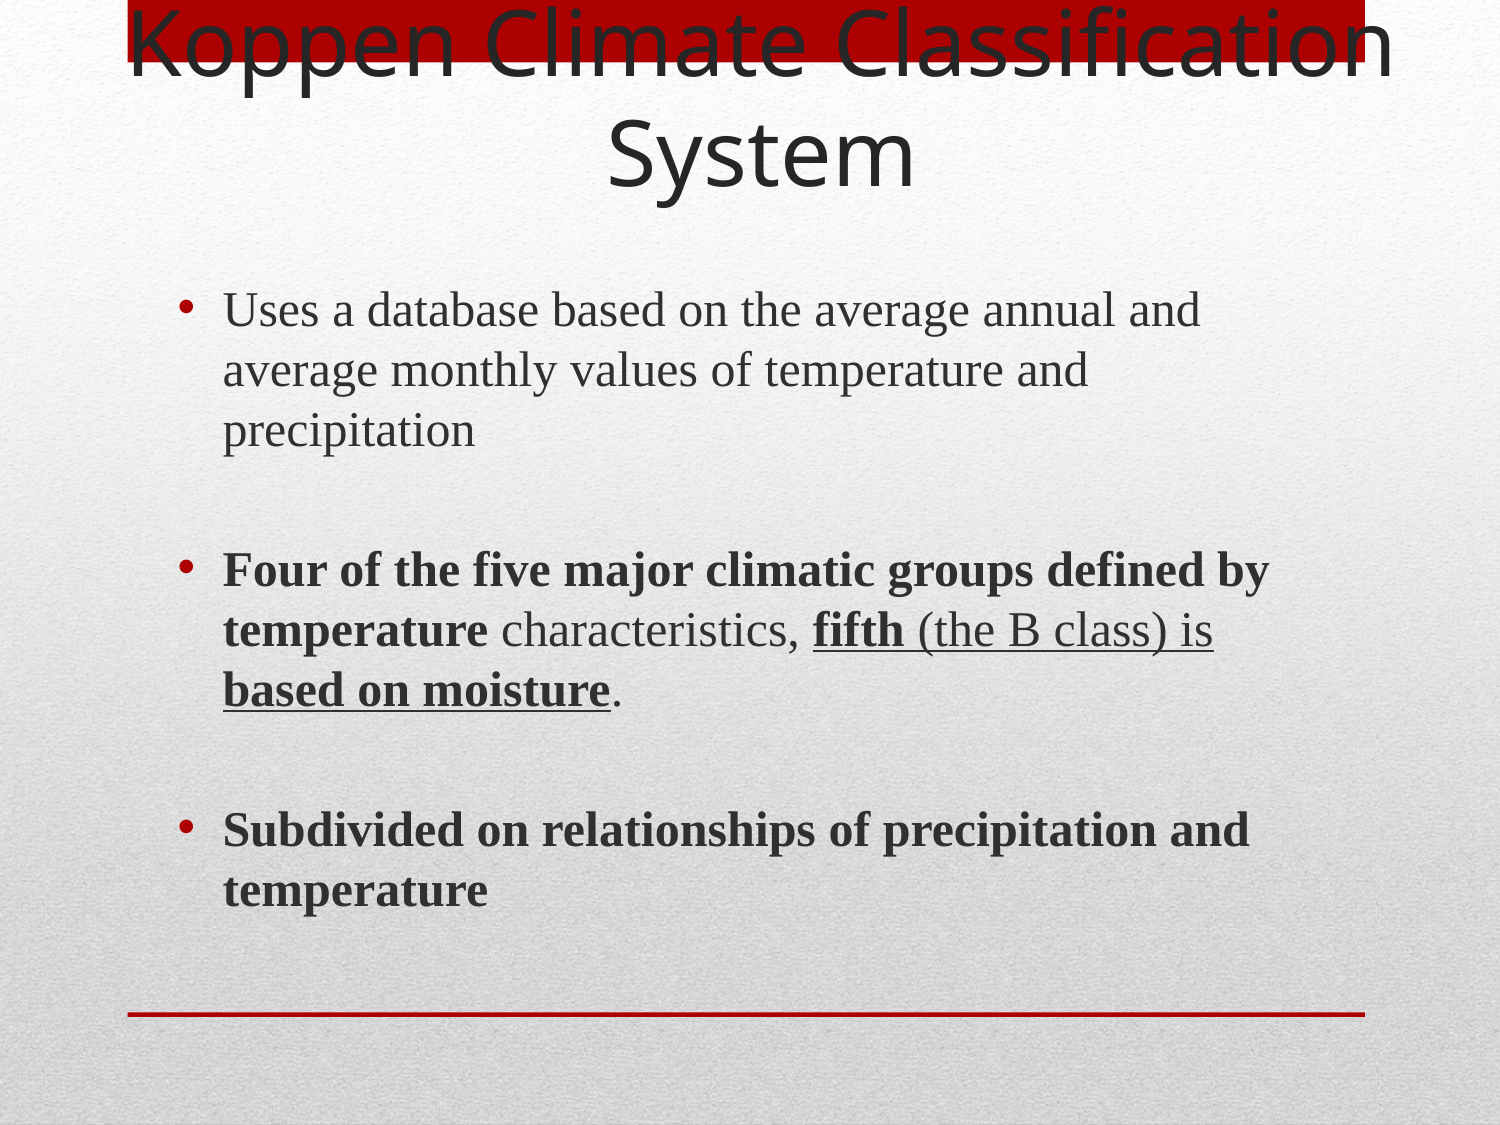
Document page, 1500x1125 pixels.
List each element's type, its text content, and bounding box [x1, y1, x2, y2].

title Koppen Climate Classification System [24, 24, 1500, 213]
list Uses a database based on the average annual and average monthly values of temperature and precipitation Four of the five major climatic groups defined by temperature characteristics, fifth (the B class) is based on moisture. Subdivided on relationships of precipitation and temperature [162, 224, 1288, 969]
